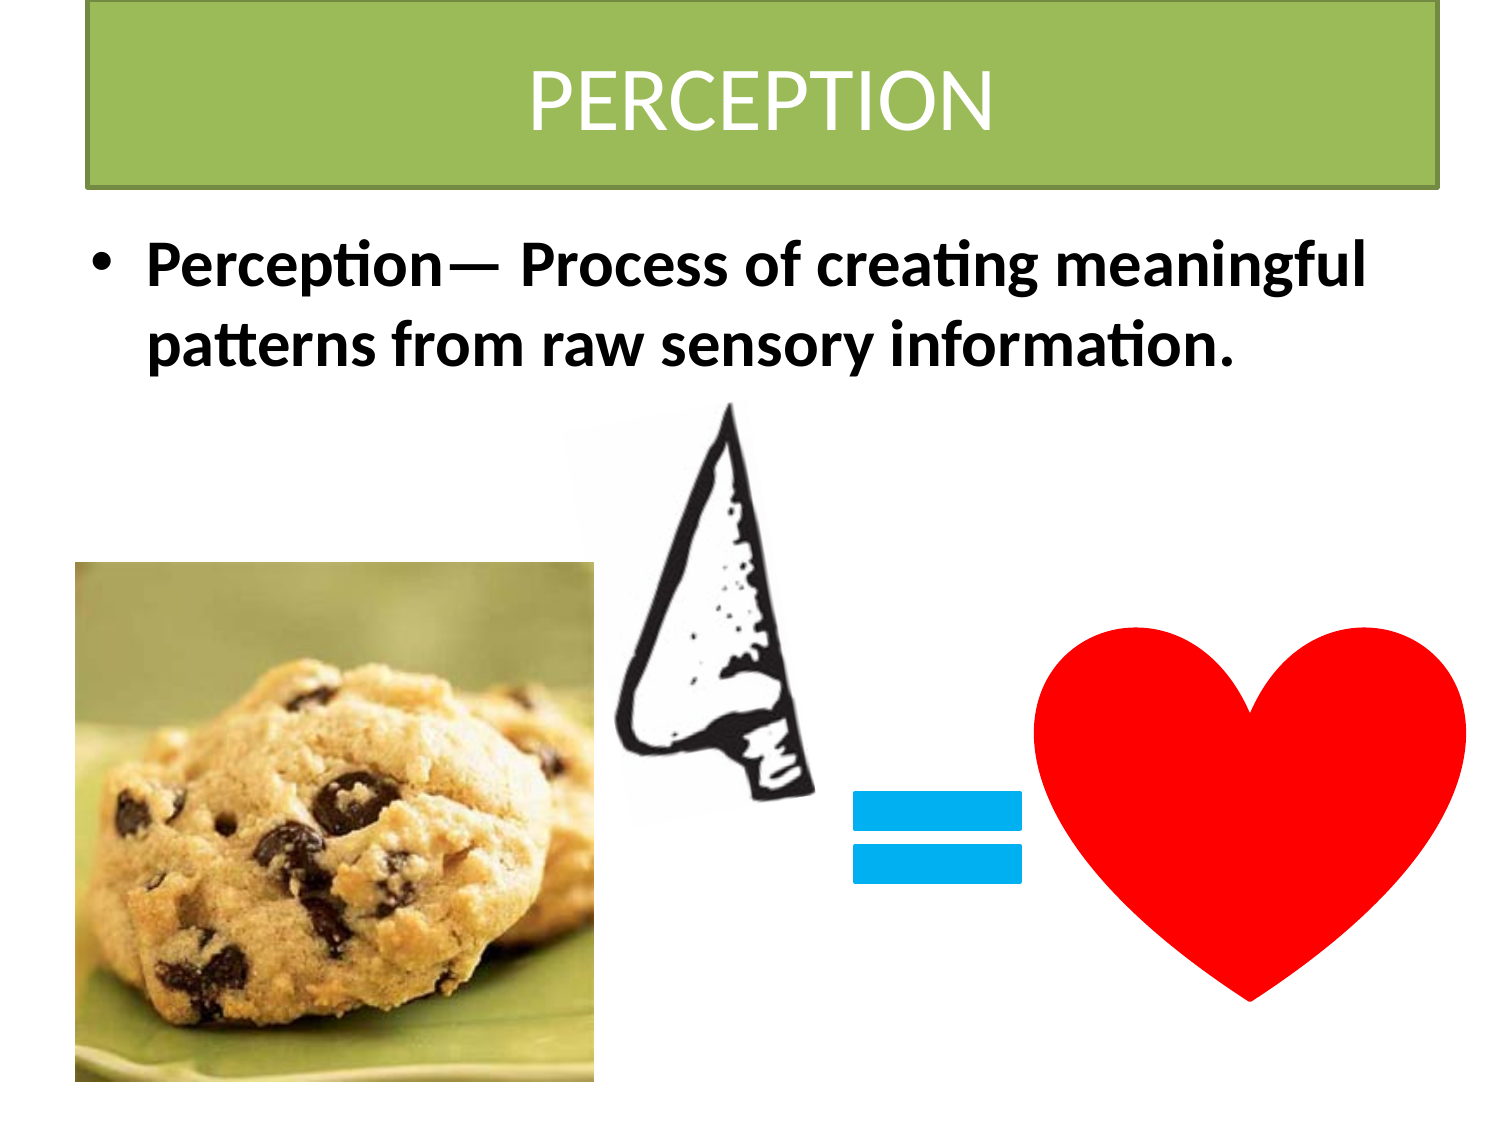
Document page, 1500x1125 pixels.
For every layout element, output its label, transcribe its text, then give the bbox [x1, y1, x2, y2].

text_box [74, 412, 783, 1082]
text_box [824, 624, 1463, 1001]
picture [685, 401, 747, 412]
list Perception— Process of creating meaningful patterns from raw sensory information. [75, 212, 1500, 955]
picture [783, 615, 815, 799]
title PERCEPTION [85, 0, 1440, 190]
